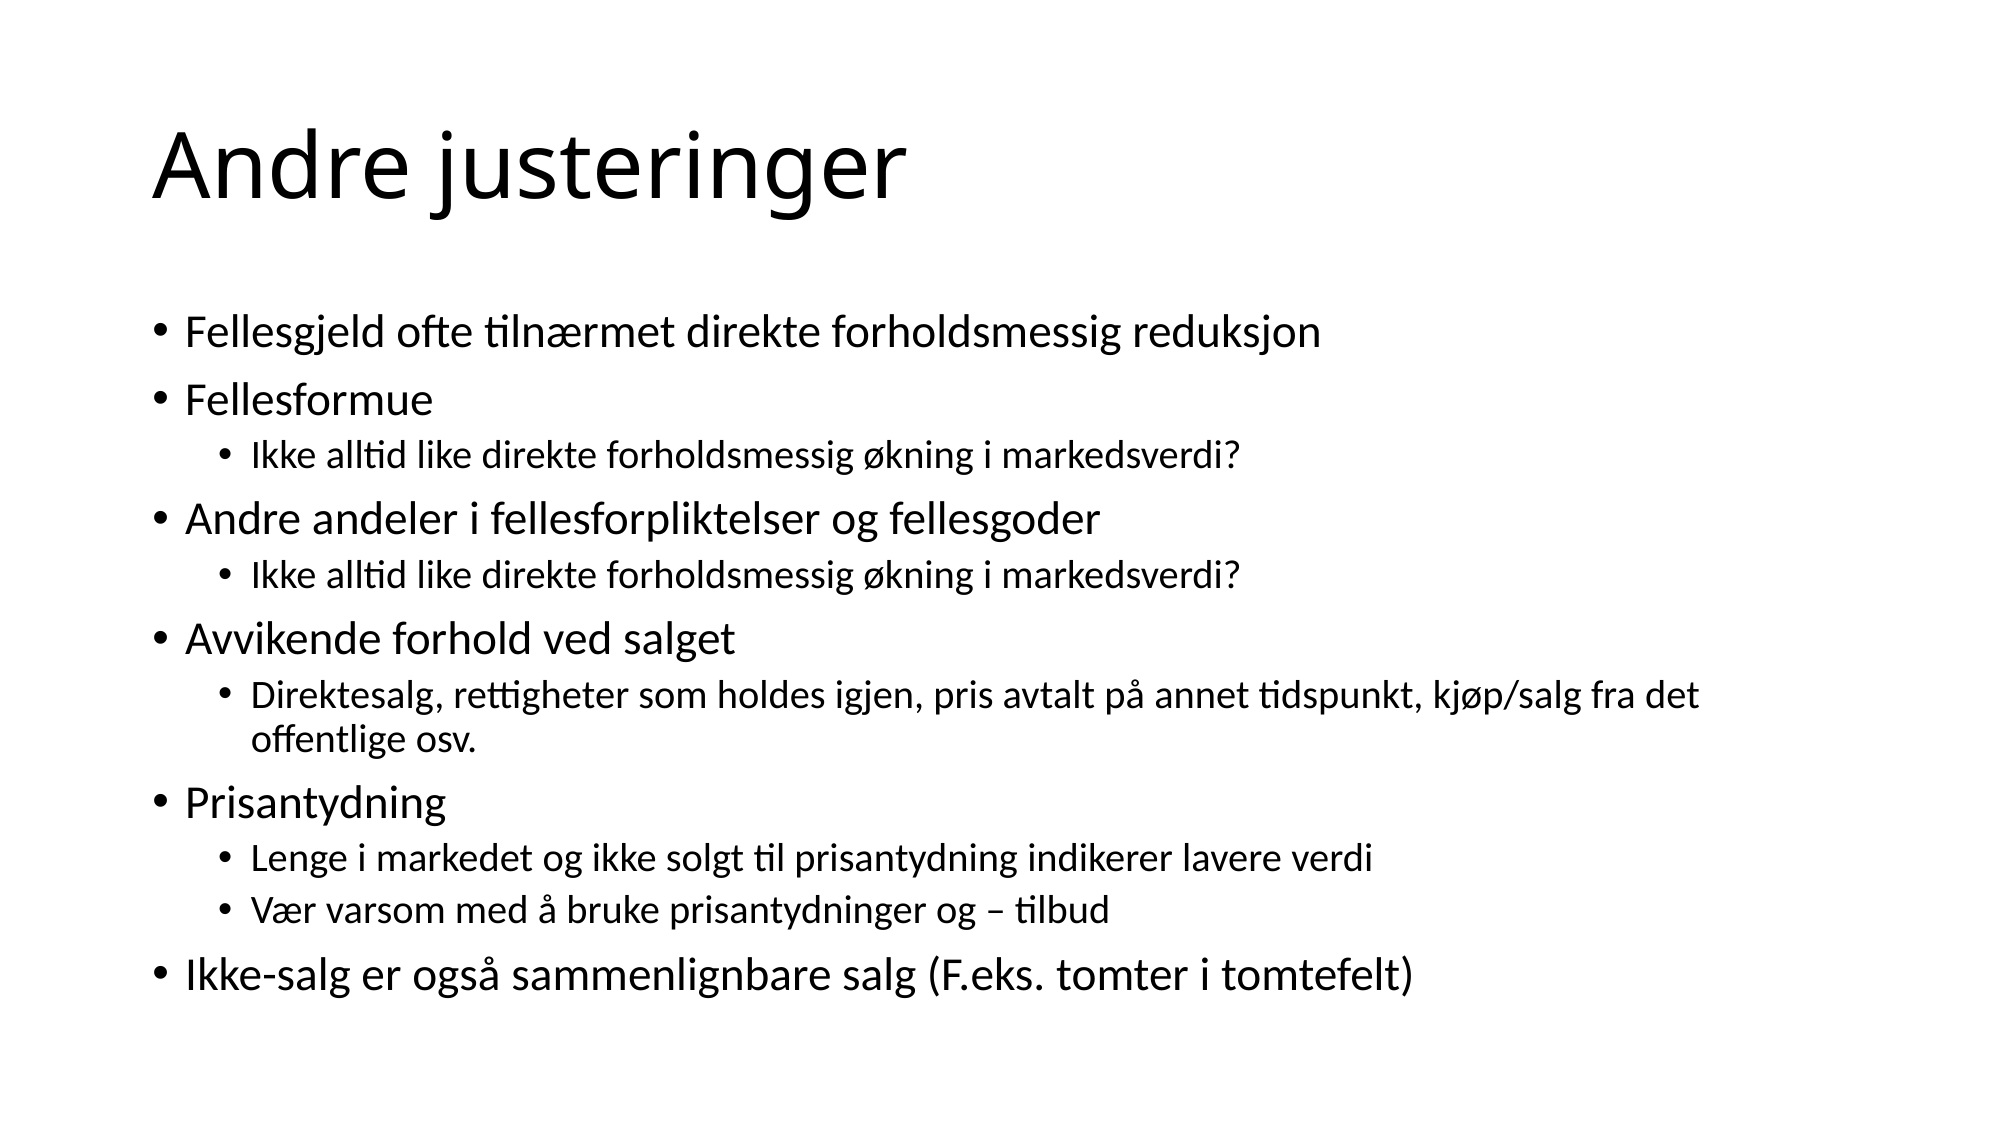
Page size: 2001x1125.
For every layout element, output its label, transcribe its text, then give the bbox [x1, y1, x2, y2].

list Fellesgjeld ofte tilnærmet direkte forholdsmessig reduksjon Fellesformue Ikke alltid like direkte forholdsmessig økning i markedsverdi? Andre andeler i fellesforpliktelser og fellesgoder Ikke alltid like direkte forholdsmessig økning i markedsverdi? Avvikende forhold ved salget Direktesalg, rettigheter som holdes igjen, pris avtalt på annet tidspunkt, kjøp/salg fra det offentlige osv. Prisantydning Lenge i markedet og ikke solgt til prisantydning indikerer lavere verdi Vær varsom med å bruke prisantydninger og – tilbud Ikke-salg er også sammenlignbare salg (F.eks. tomter i tomtefelt) [137, 299, 1863, 1014]
title Andre justeringer [137, 59, 1863, 278]
